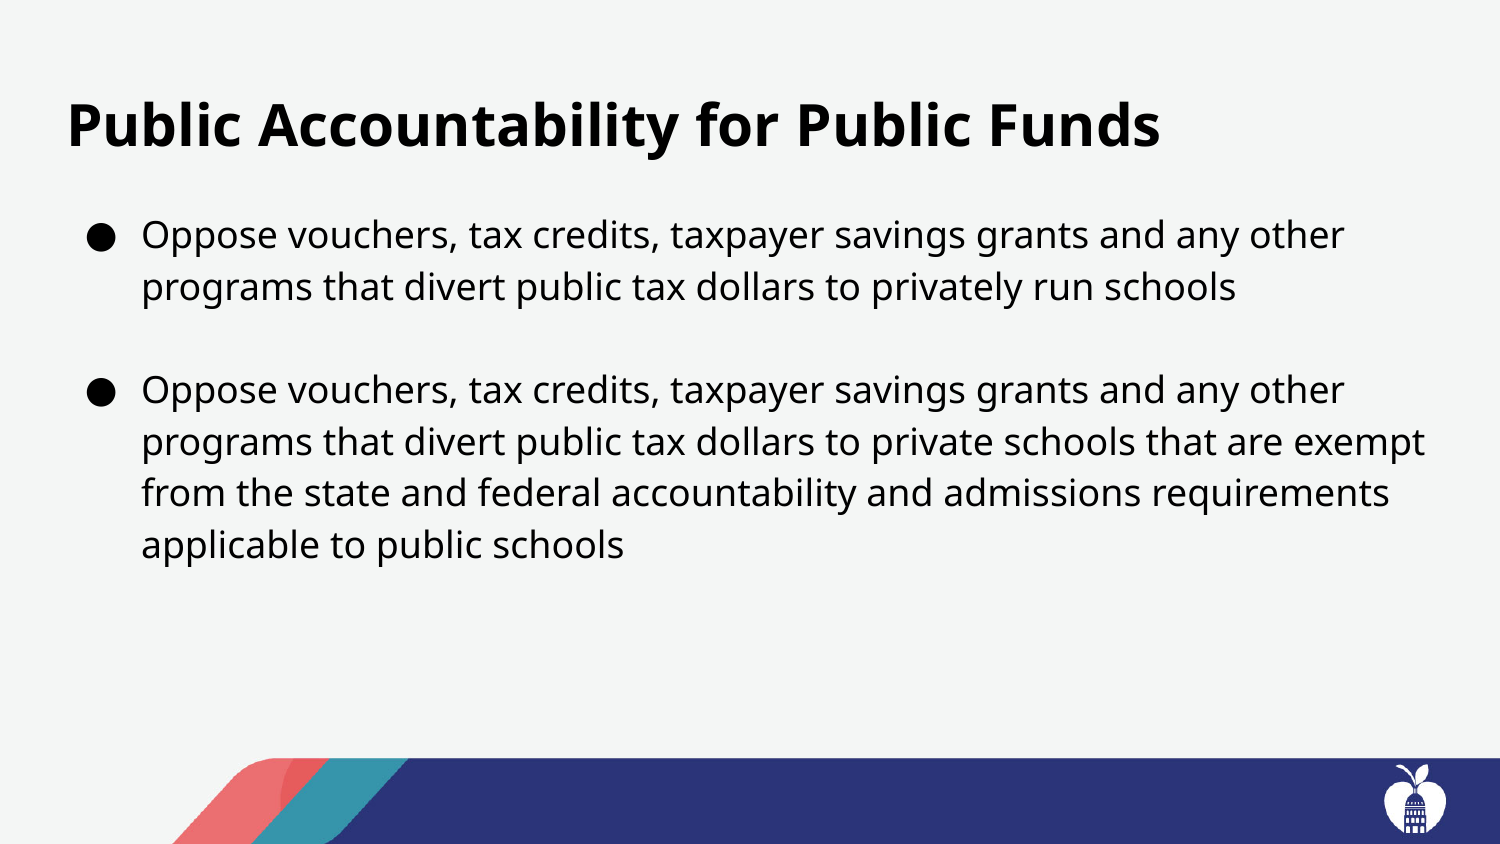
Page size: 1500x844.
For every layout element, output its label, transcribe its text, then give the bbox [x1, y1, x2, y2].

title Public Accountability for Public Funds [51, 72, 1449, 167]
list Oppose vouchers, tax credits, taxpayer savings grants and any other programs that divert public tax dollars to privately run schools Oppose vouchers, tax credits, taxpayer savings grants and any other programs that divert public tax dollars to private schools that are exempt from the state and federal accountability and admissions requirements applicable to public schools [51, 189, 1449, 750]
picture [0, 0, 1500, 844]
